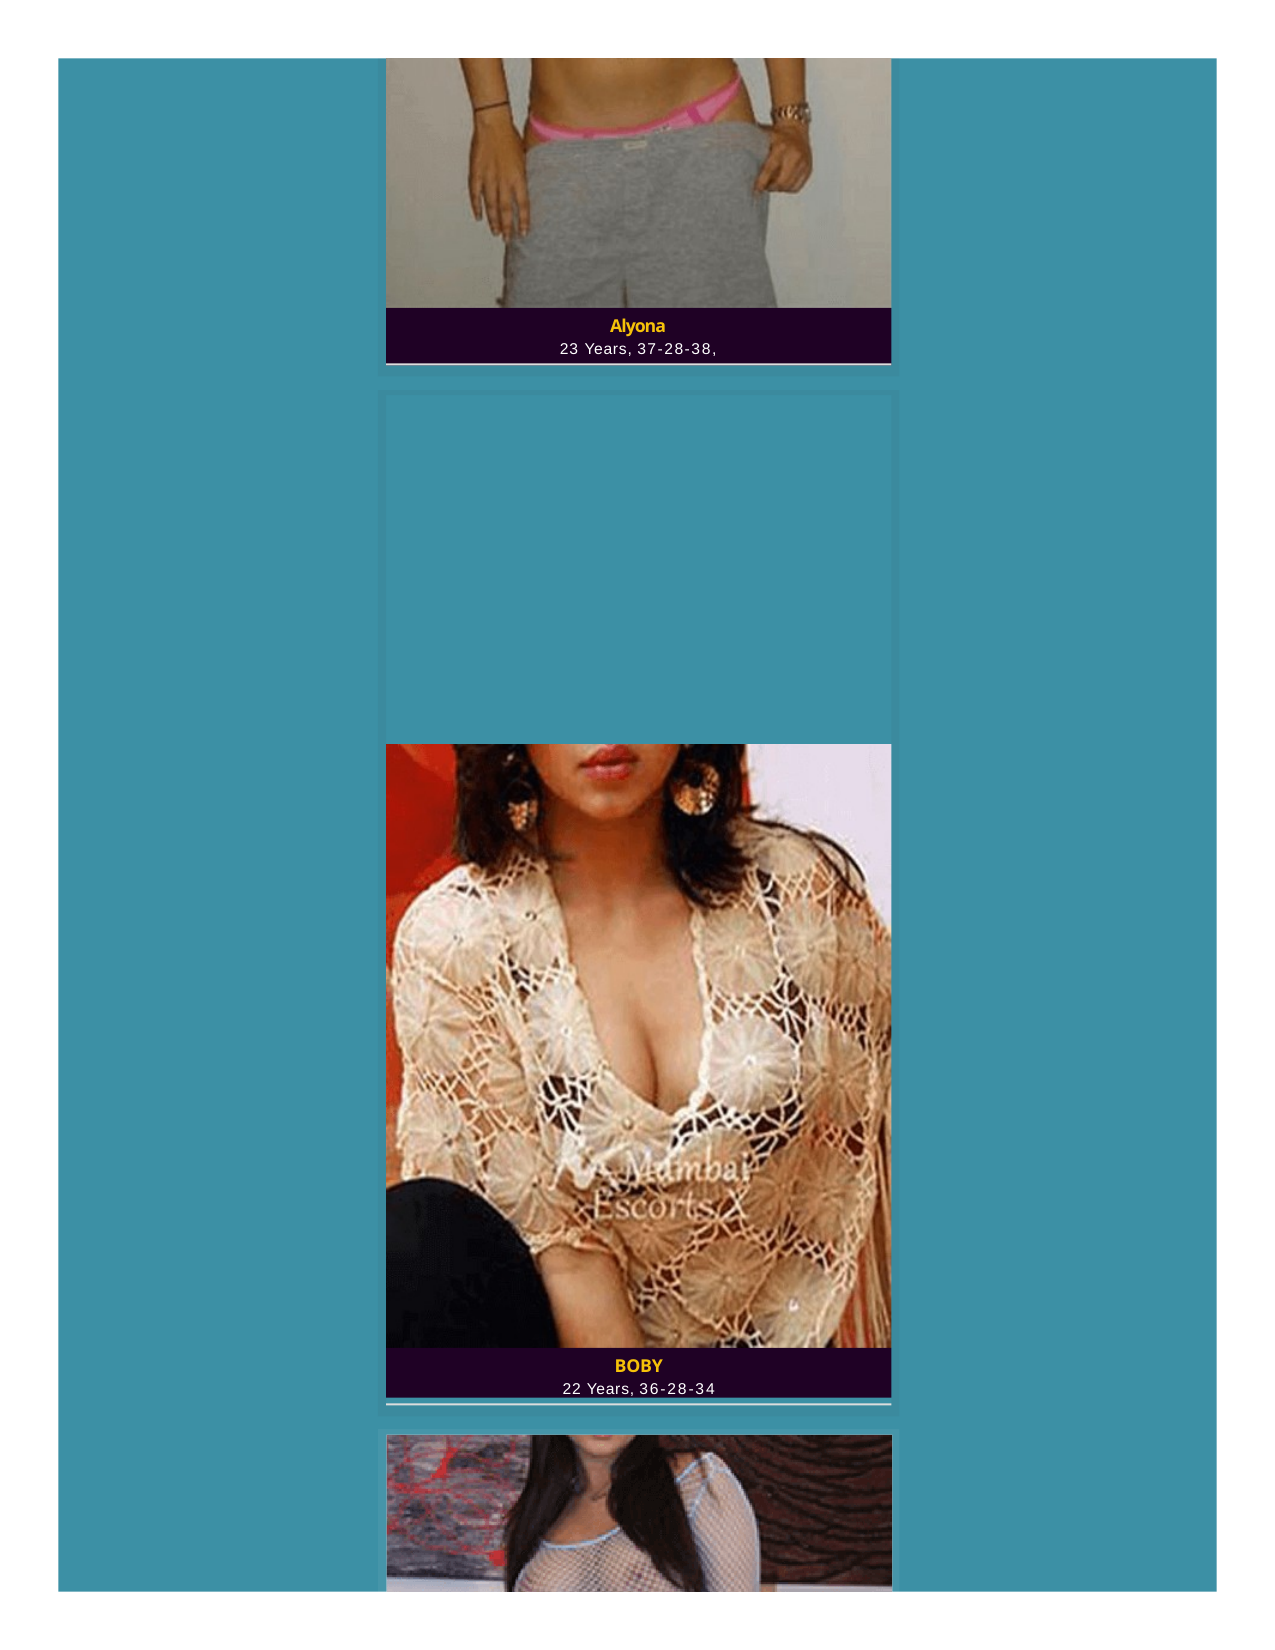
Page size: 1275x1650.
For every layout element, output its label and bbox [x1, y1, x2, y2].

text_box [58, 58, 1217, 1592]
text_box [377, 389, 900, 1417]
